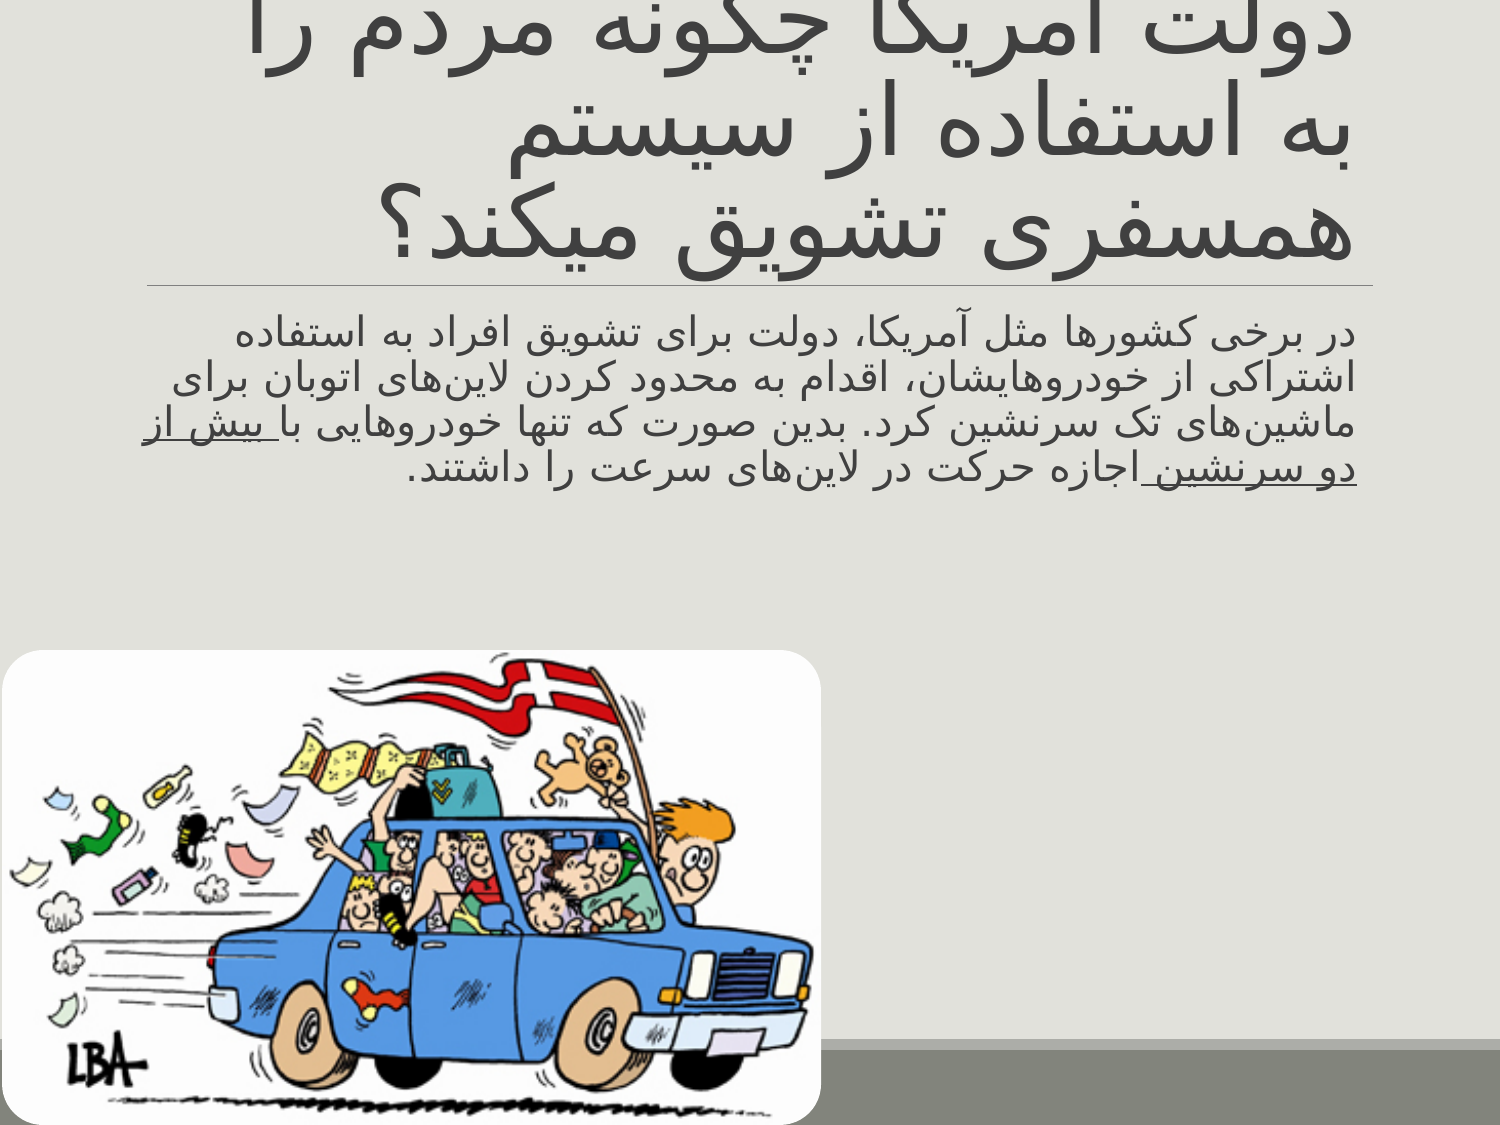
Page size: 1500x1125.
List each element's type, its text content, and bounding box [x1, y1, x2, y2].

list در برخی کشورها مثل آمریکا، دولت برای تشویق افراد به استفاده اشتراکی از خودروهایشان، اقدام به محدود کردن لاین‌های اتوبان برای ماشین‌های تک سرنشین کرد. بدین صورت که تنها خودروهایی با بیش از دو سرنشین اجازه حرکت در لاین‌های سرعت را داشتند. [135, 302, 1373, 963]
title دولت آمریکا چگونه مردم را به استفاده از سیستم همسفری تشویق میکند؟ [135, 47, 1373, 285]
picture [1, 649, 822, 1125]
